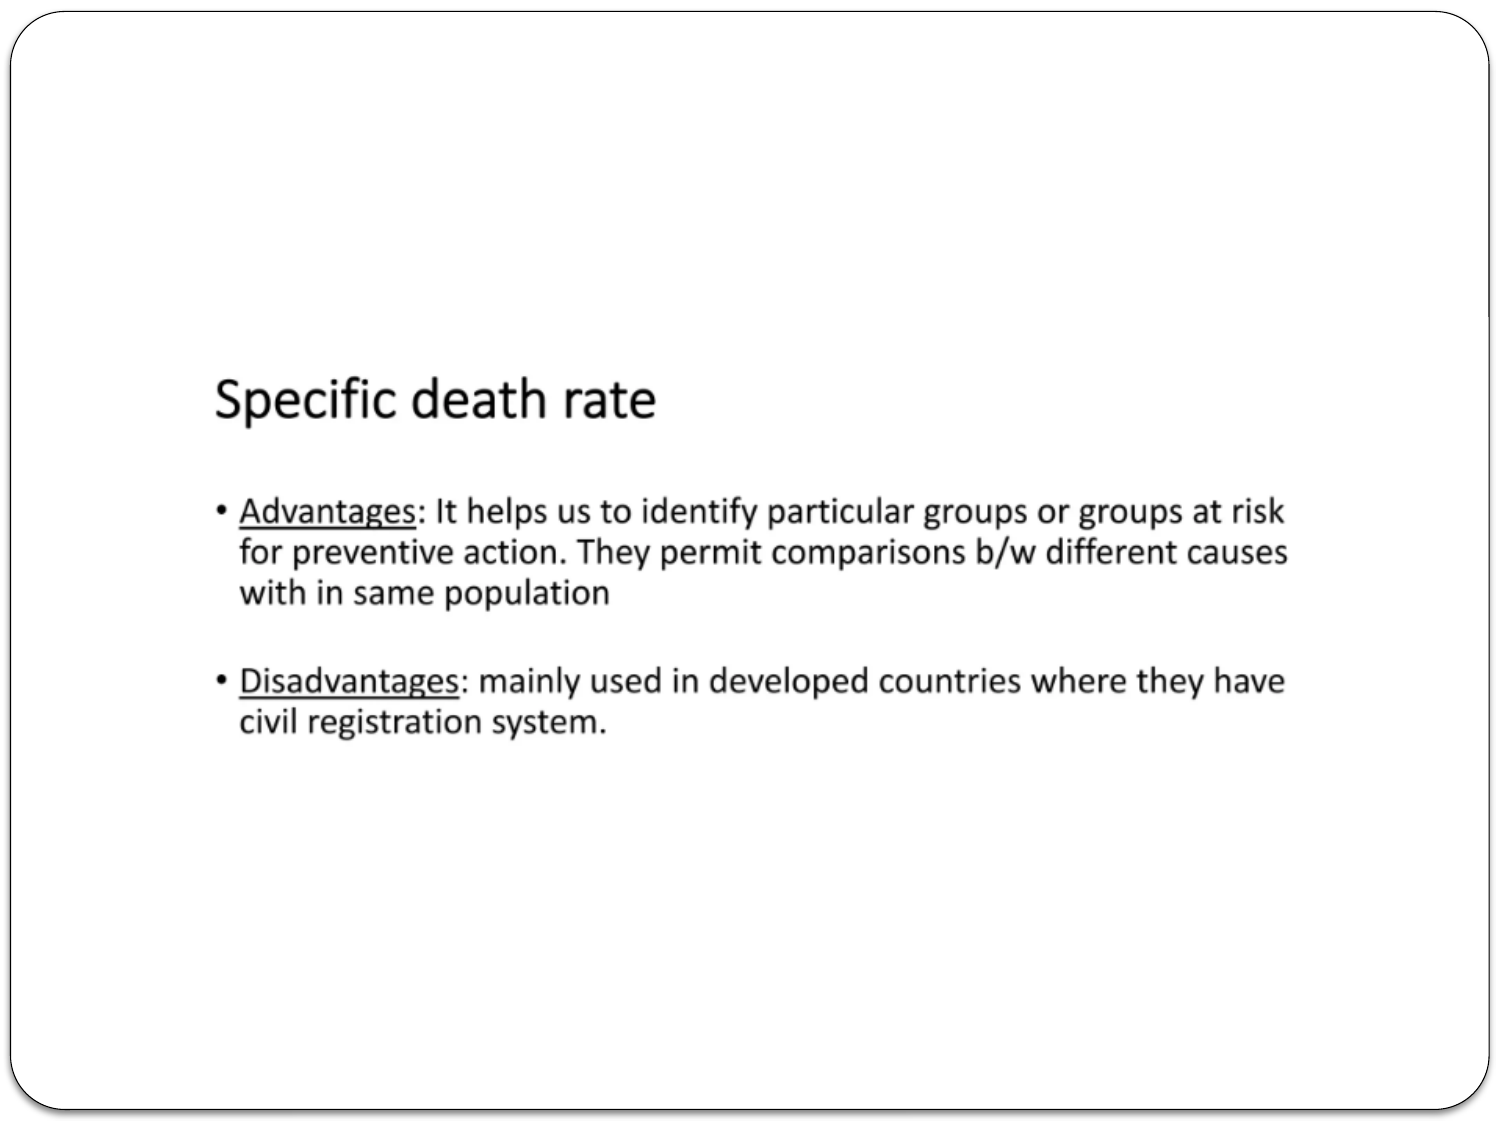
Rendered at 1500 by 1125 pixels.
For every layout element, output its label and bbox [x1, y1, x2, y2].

picture [196, 364, 1304, 761]
